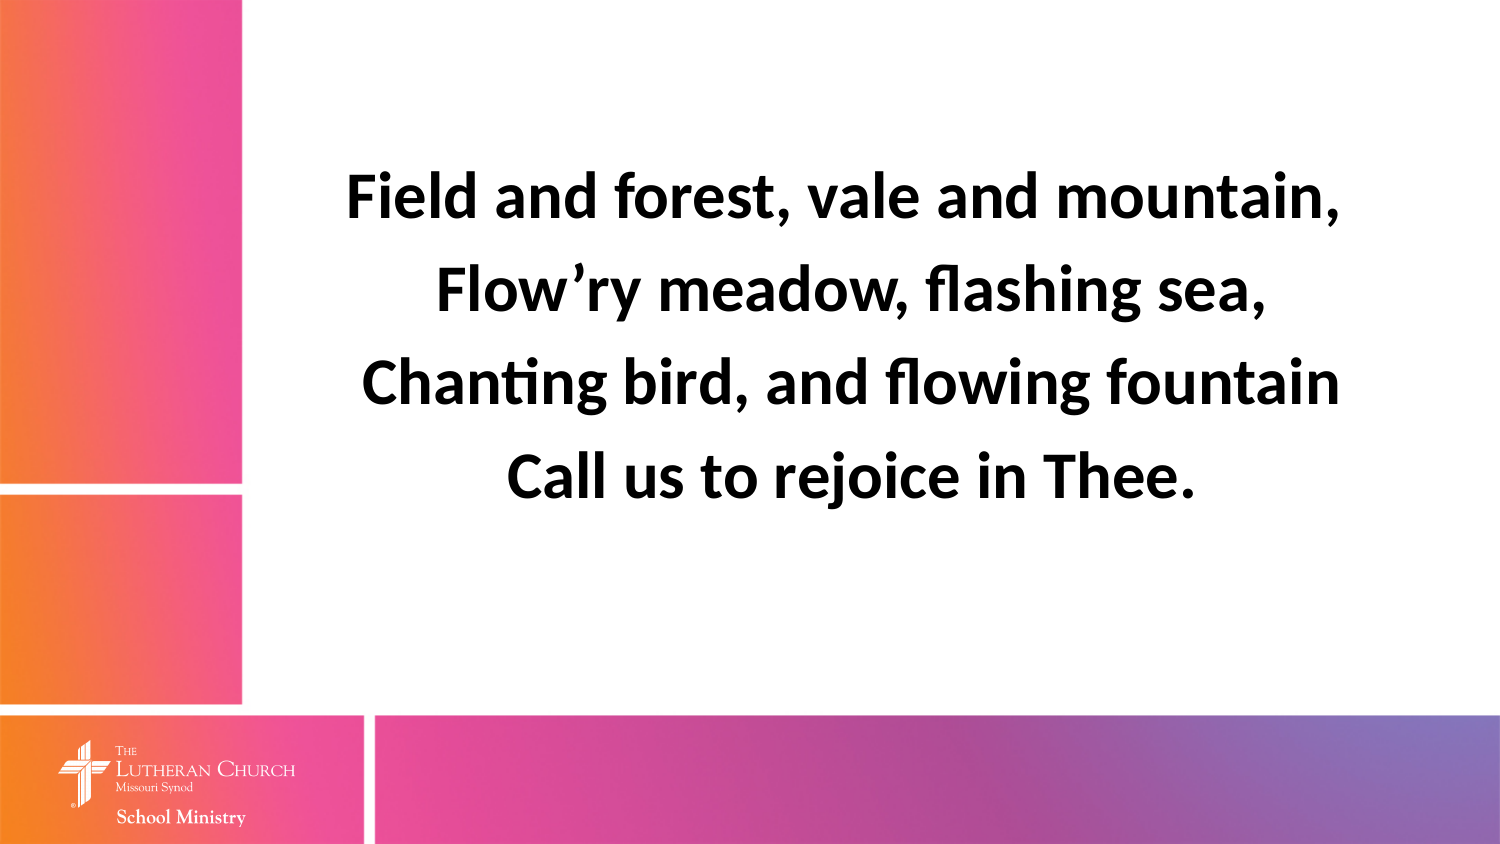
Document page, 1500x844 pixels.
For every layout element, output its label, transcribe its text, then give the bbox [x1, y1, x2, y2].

list Field and forest, vale and mountain, Flow’ry meadow, flashing sea, Chanting bird, and flowing fountain Call us to rejoice in Thee. [315, 143, 1389, 548]
picture [0, 0, 1500, 844]
